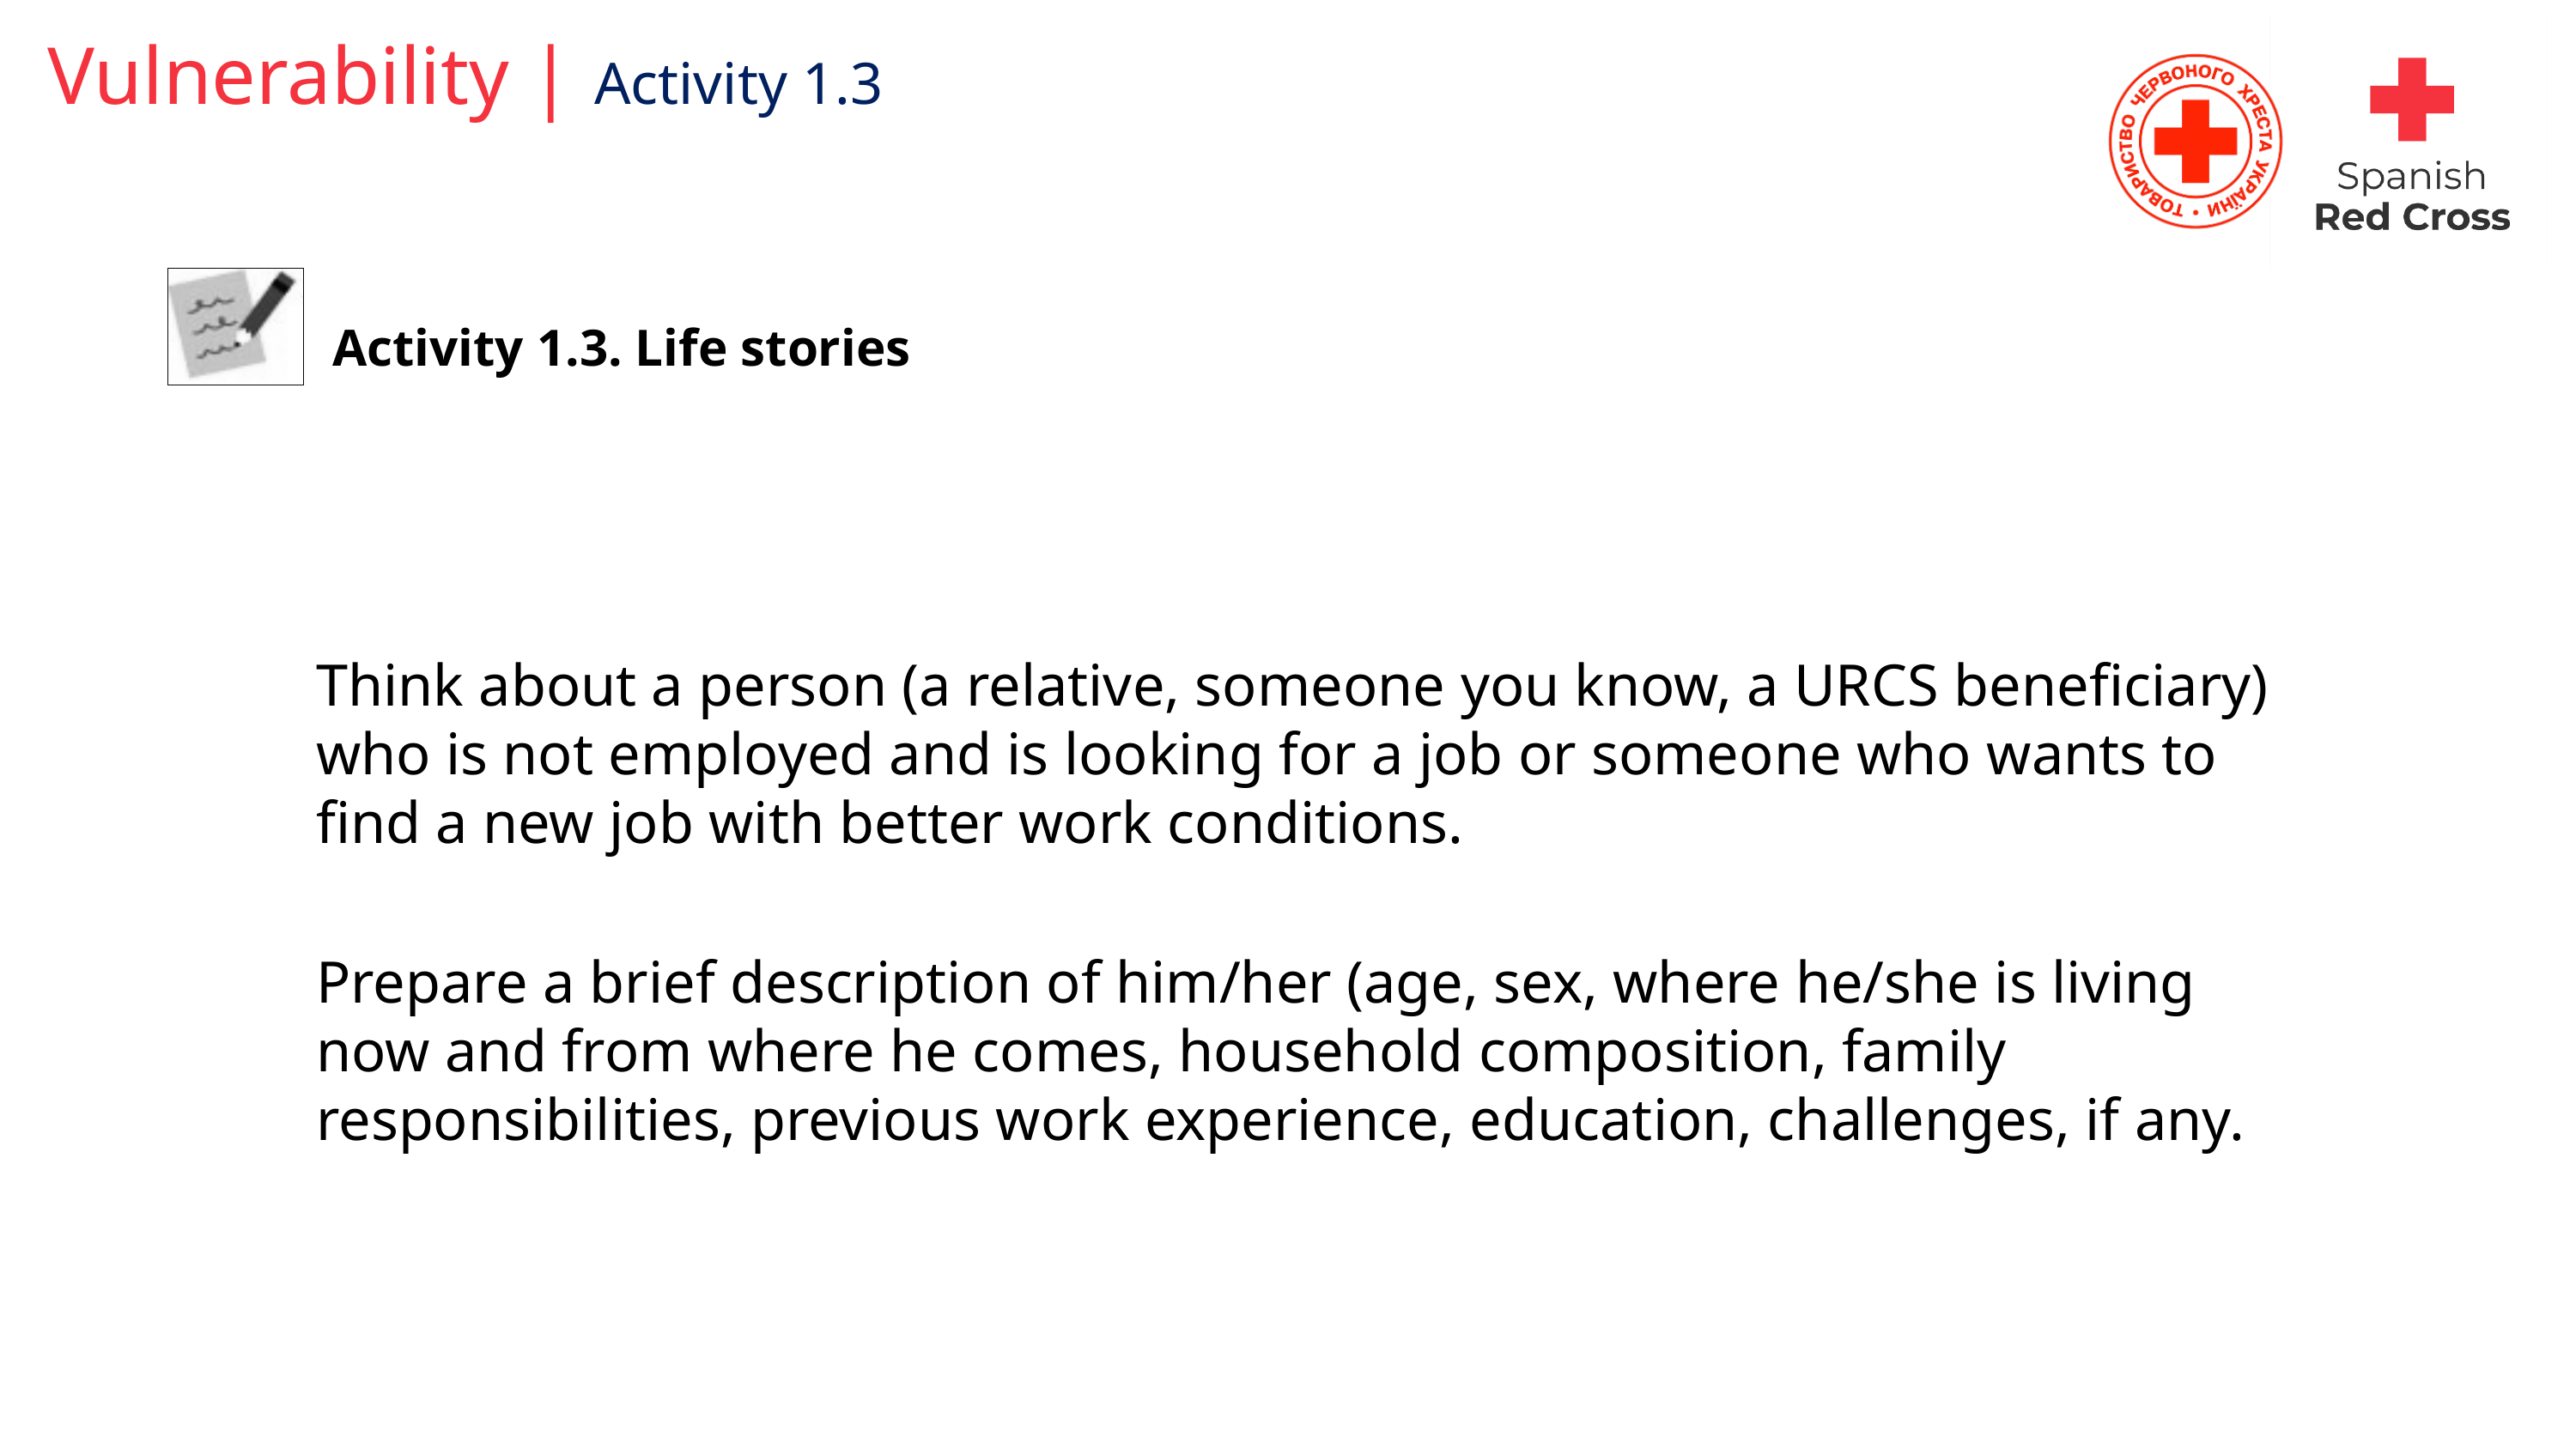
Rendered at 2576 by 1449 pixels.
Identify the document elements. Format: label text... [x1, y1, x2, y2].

text_box Activity 1.3. Life stories [319, 279, 2011, 383]
picture [2100, 3, 2547, 281]
picture [167, 268, 304, 386]
text_box Think about a person (a relative, someone you know, a URCS beneficiary) who is not employed and is looking for a job or someone who wants to find a new job with better work conditions. Prepare a brief description of him/her (age, sex, where he/she is living now and from where he comes, household composition, family responsibilities, previous work experience, education, challenges, if any. [303, 642, 2337, 867]
text_box Vulnerability | Activity 1.3 [41, 19, 1893, 126]
